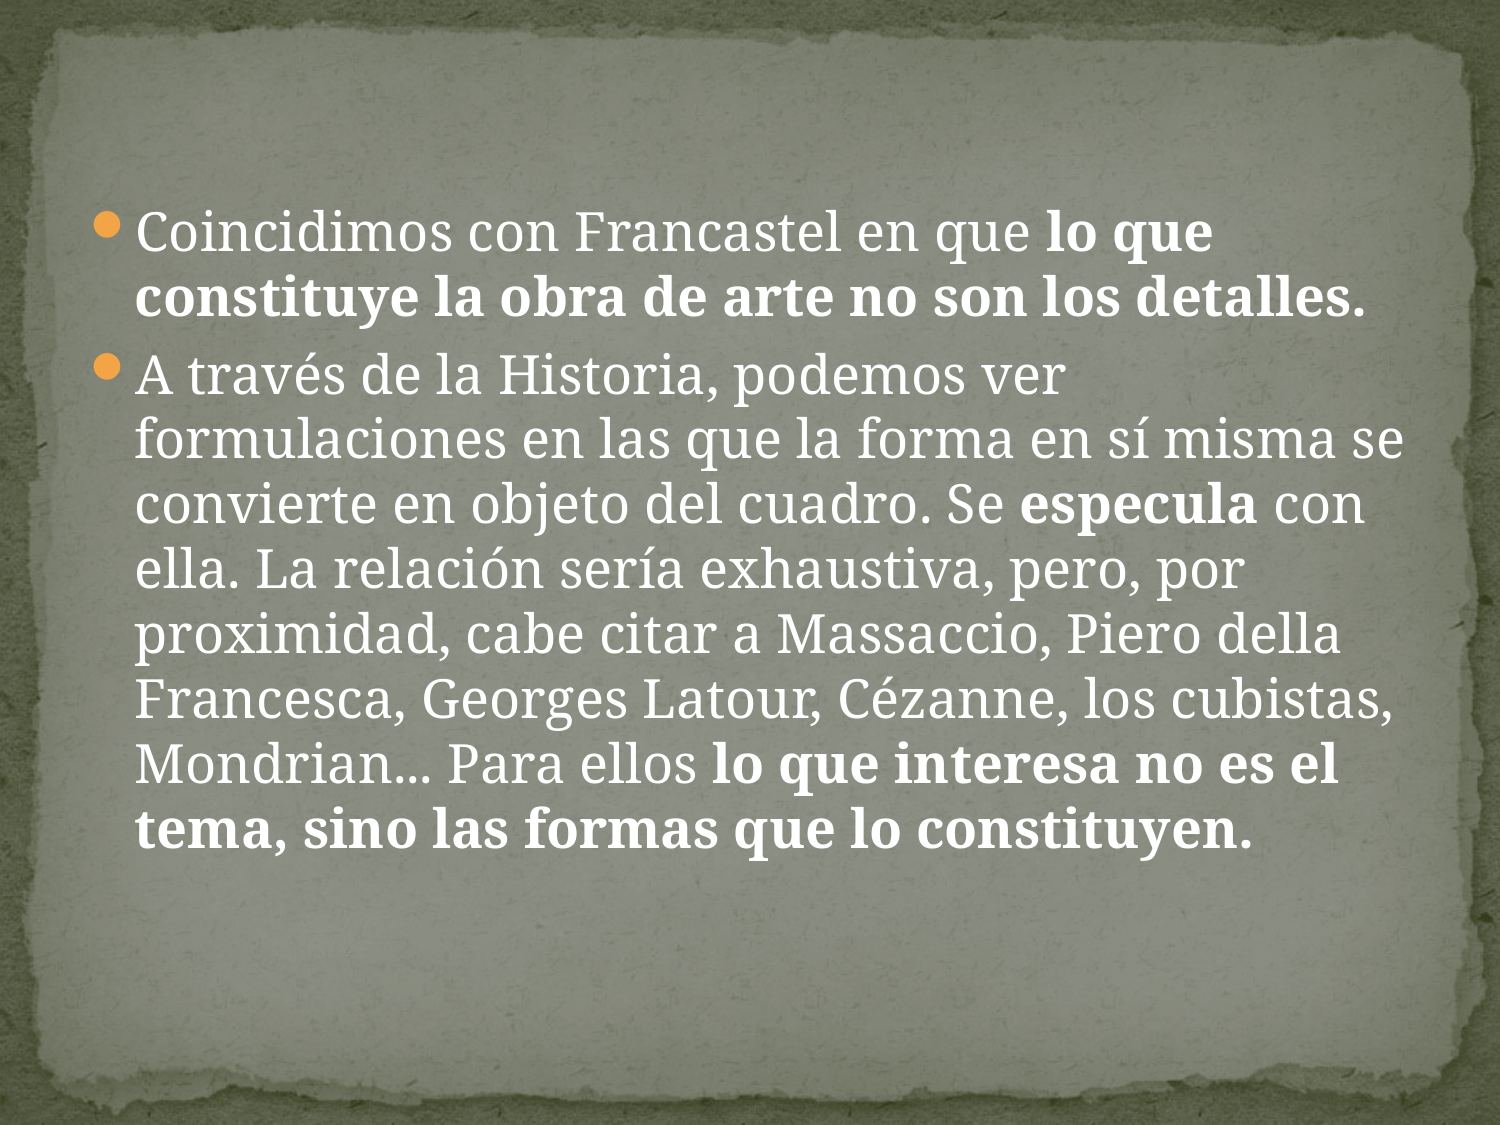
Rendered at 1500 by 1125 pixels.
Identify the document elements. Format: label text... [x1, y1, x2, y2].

list Coincidimos con Francastel en que lo que constituye la obra de arte no son los detalles. A través de la Historia, podemos ver formulaciones en las que la forma en sí misma se convierte en objeto del cuadro. Se especula con ella. La relación sería exhaustiva, pero, por proximidad, cabe citar a Massaccio, Piero della Francesca, Georges Latour, Cézanne, los cubistas, Mondrian... Para ellos lo que interesa no es el tema, sino las formas que lo constituyen. [75, 35, 1425, 1067]
